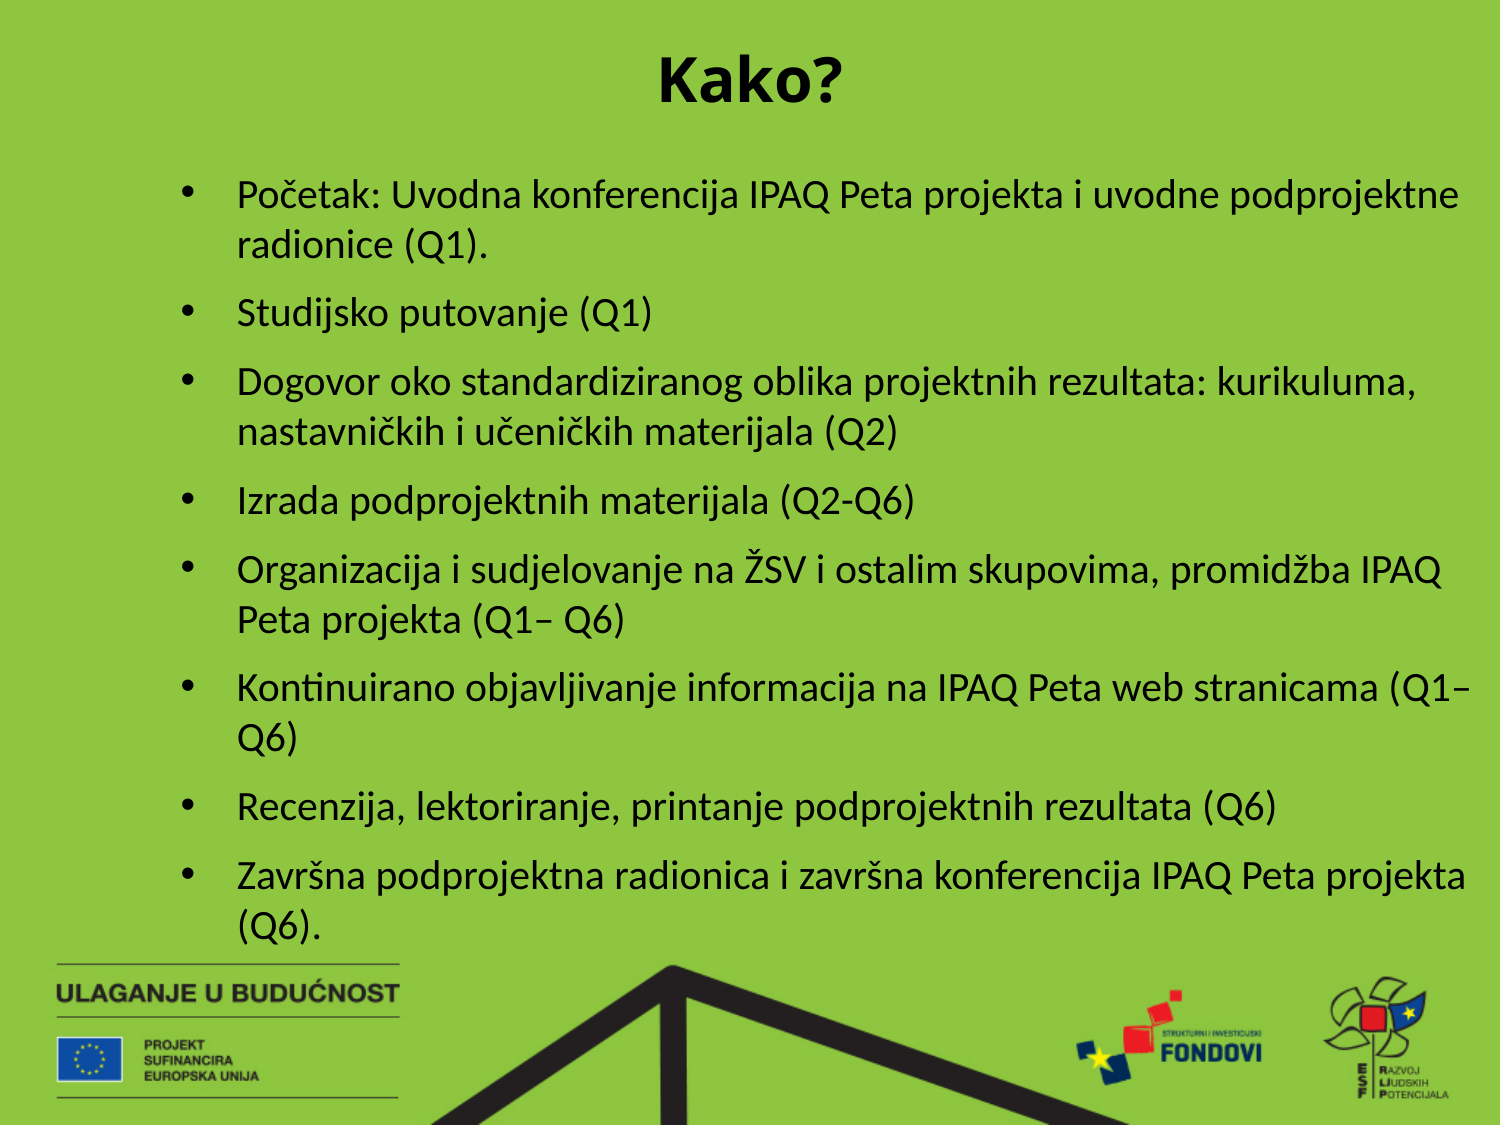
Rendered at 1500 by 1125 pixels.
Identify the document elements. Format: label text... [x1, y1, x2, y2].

title Kako? [165, 1, 1335, 154]
list Početak: Uvodna konferencija IPAQ Peta projekta i uvodne podprojektne radionice (Q1). Studijsko putovanje (Q1) Dogovor oko standardiziranog oblika projektnih rezultata: kurikuluma, nastavničkih i učeničkih materijala (Q2) Izrada podprojektnih materijala (Q2-Q6) Organizacija i sudjelovanje na ŽSV i ostalim skupovima, promidžba IPAQ Peta projekta (Q1– Q6) Kontinuirano objavljivanje informacija na IPAQ Peta web stranicama (Q1– Q6) Recenzija, lektoriranje, printanje podprojektnih rezultata (Q6) Završna podprojektna radionica i završna konferencija IPAQ Peta projekta (Q6). [165, 158, 1500, 824]
picture [0, 0, 1500, 1125]
